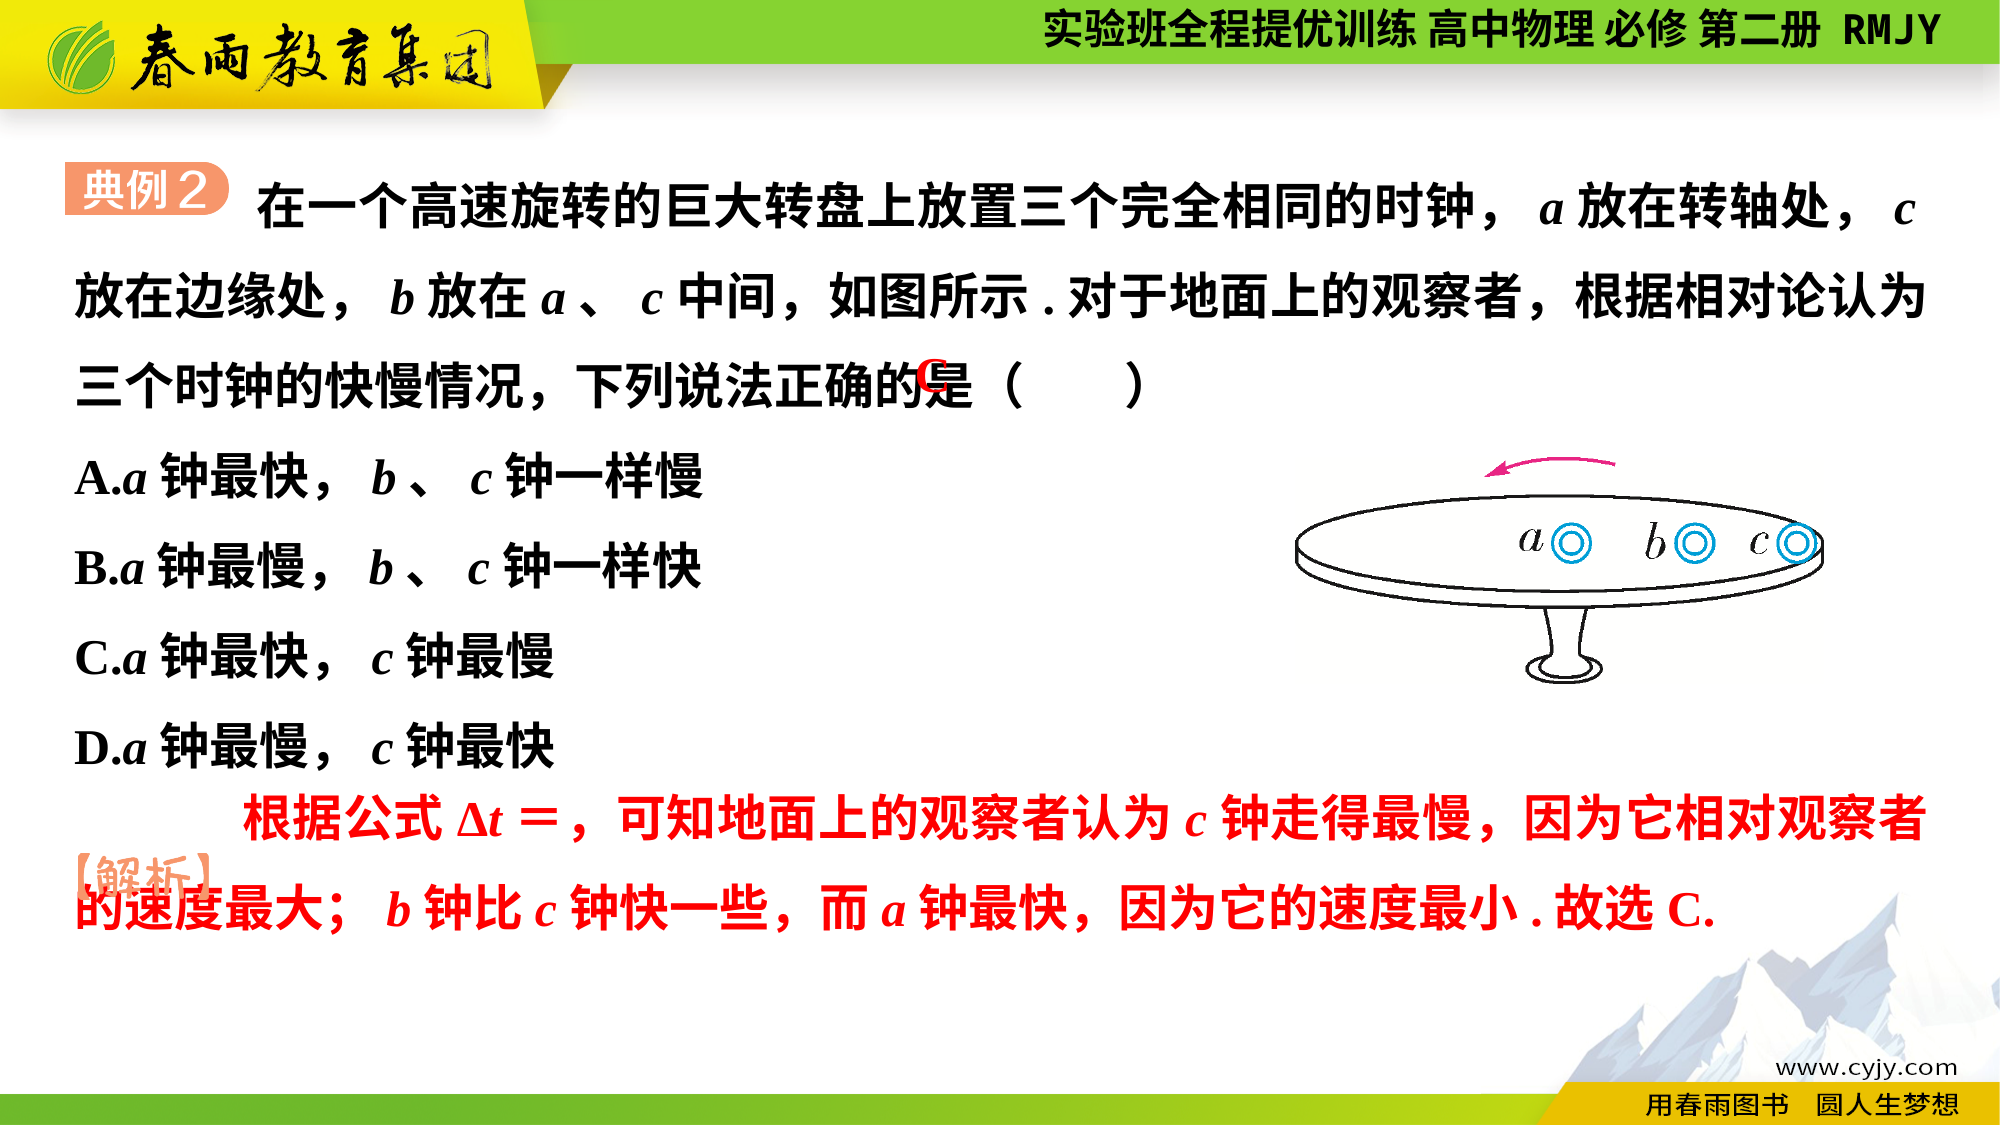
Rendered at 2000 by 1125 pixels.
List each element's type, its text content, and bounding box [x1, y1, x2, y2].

text_box C [899, 335, 966, 410]
picture [0, 0, 2000, 1125]
list 在一个高速旋转的巨大转盘上放置三个完全相同的时钟，a放在转轴处，c放在边缘处，b放在a、c中间，如图所示.对于地面上的观察者，根据相对论认为三个时钟的快慢情况，下列说法正确的是（ ） A.a钟最快，b、c钟一样慢 B.a钟最慢，b、c钟一样快 C.a钟最快，c钟最慢 D.a钟最慢，c钟最快 [59, 137, 1944, 789]
